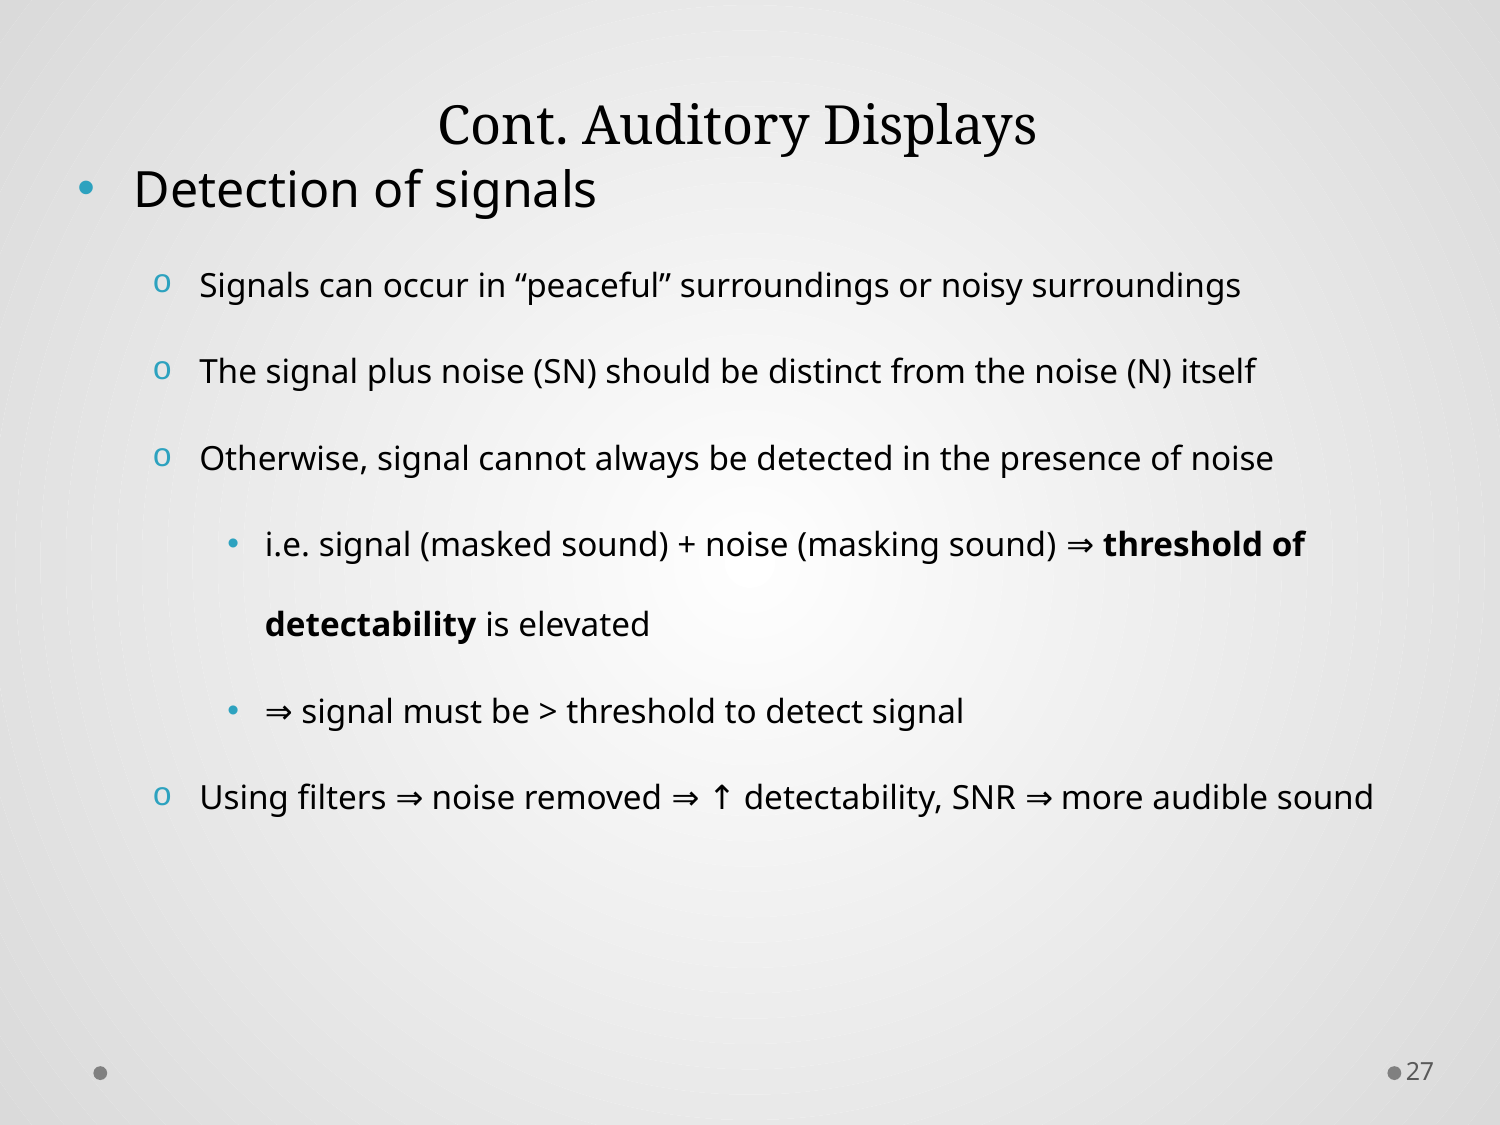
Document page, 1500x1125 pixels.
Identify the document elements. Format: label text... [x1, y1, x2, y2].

slide_number 27 [1401, 1042, 1494, 1103]
list Detection of signals Signals can occur in “peaceful” surroundings or noisy surroundings The signal plus noise (SN) should be distinct from the noise (N) itself Otherwise, signal cannot always be detected in the presence of noise i.e. signal (masked sound) + noise (masking sound) ⇒ threshold of detectability is elevated ⇒ signal must be > threshold to detect signal Using filters ⇒ noise removed ⇒ ↑ detectability, SNR ⇒ more audible sound [62, 149, 1463, 1125]
title Cont. Auditory Displays [62, 62, 1413, 149]
